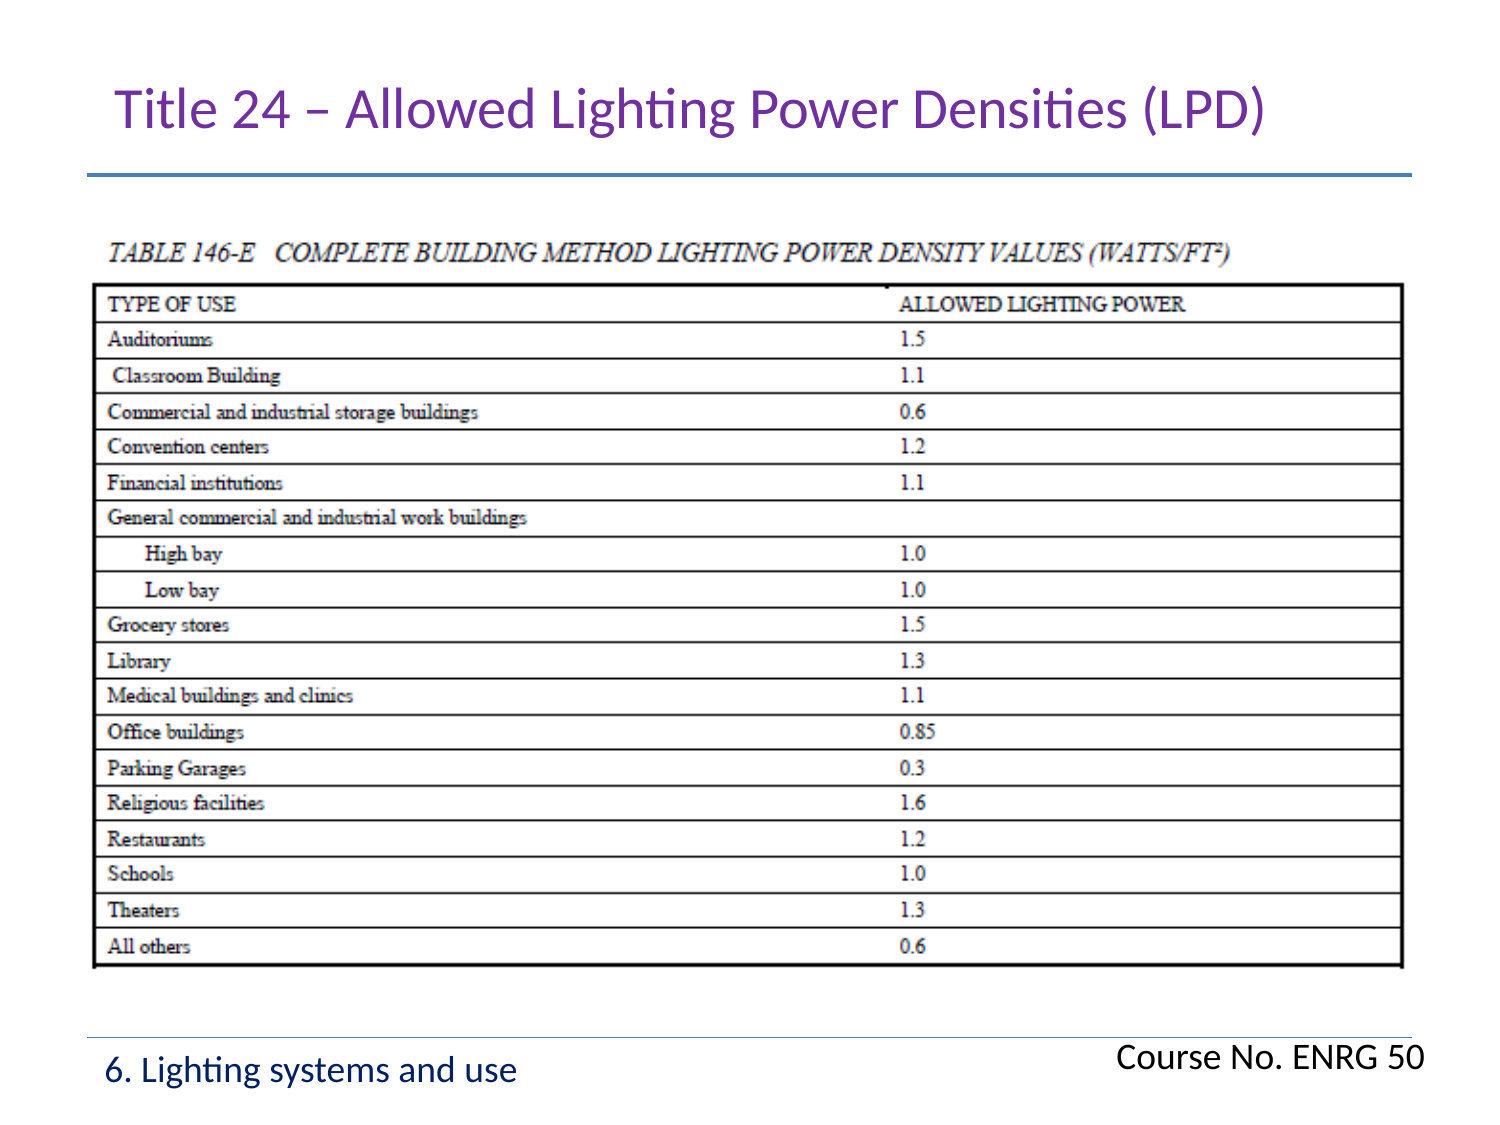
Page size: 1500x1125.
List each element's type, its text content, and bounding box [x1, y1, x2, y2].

text_box Title 24 – Allowed Lighting Power Densities (LPD) [99, 62, 1400, 148]
text_box 6. Lighting systems and use [89, 1045, 534, 1098]
picture [87, 224, 1414, 976]
text_box Course No. ENRG 50 [1101, 1024, 1441, 1085]
